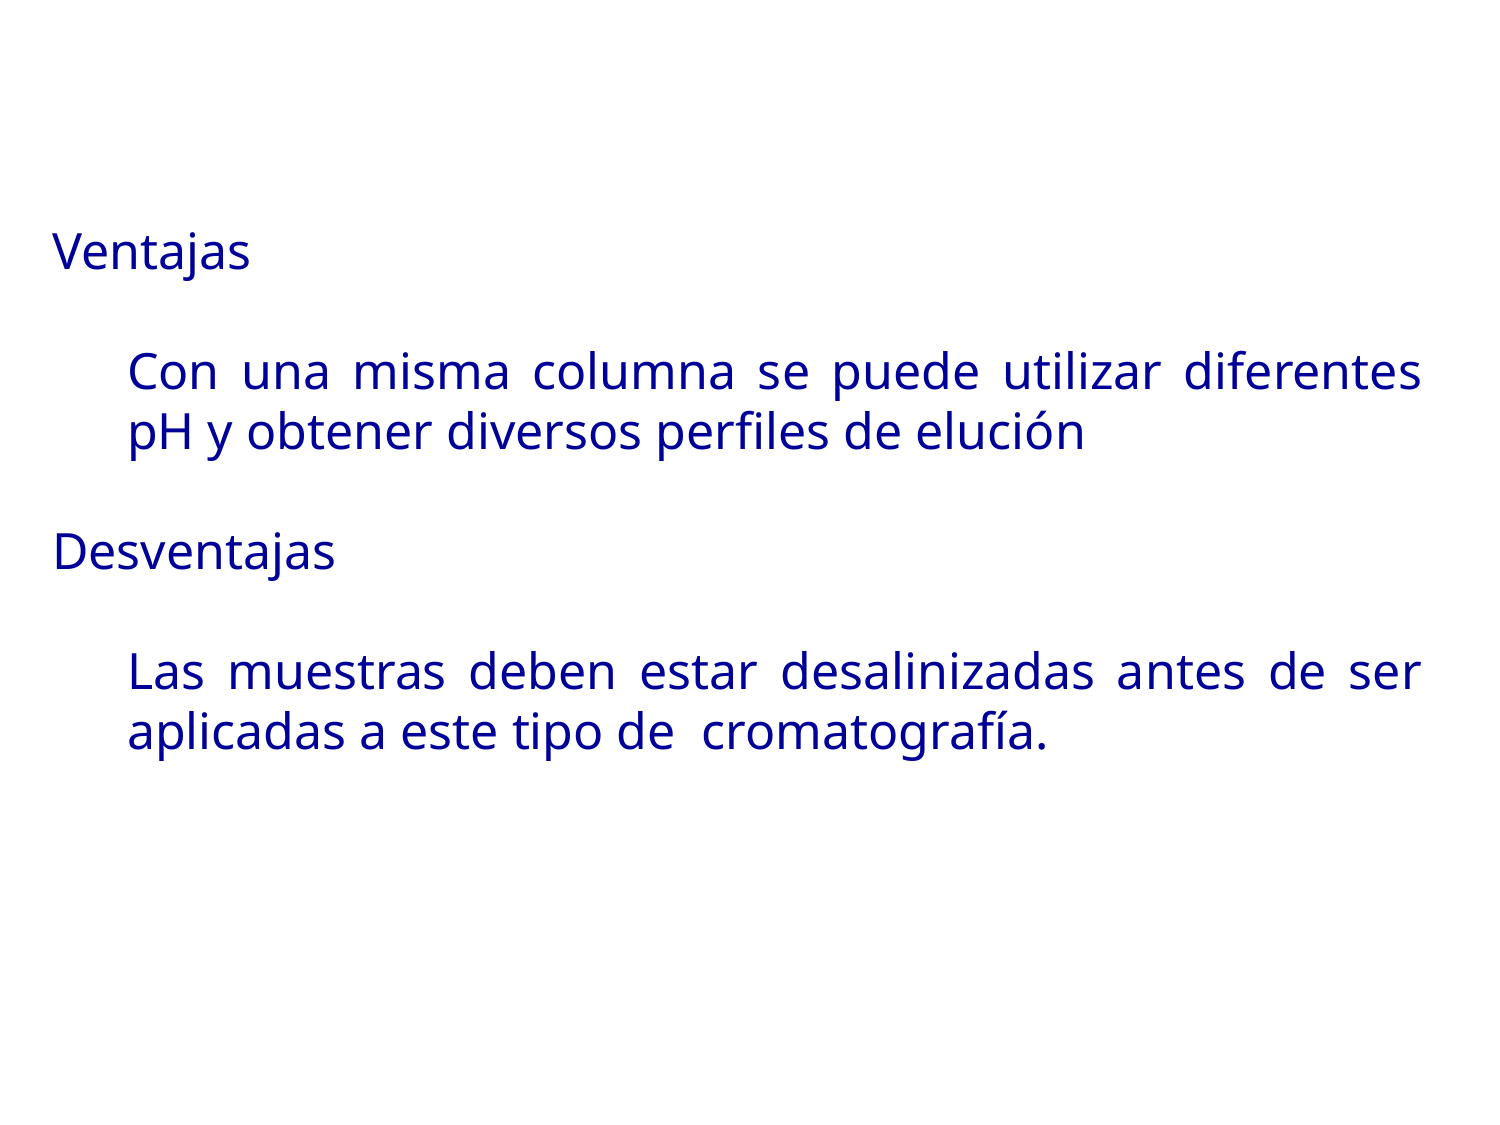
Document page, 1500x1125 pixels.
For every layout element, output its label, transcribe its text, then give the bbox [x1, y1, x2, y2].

text_box Ventajas Con una misma columna se puede utilizar diferentes pH y obtener diversos perfiles de elución Desventajas Las muestras deben estar desalinizadas antes de ser aplicadas a este tipo de cromatografía. [37, 212, 1438, 613]
